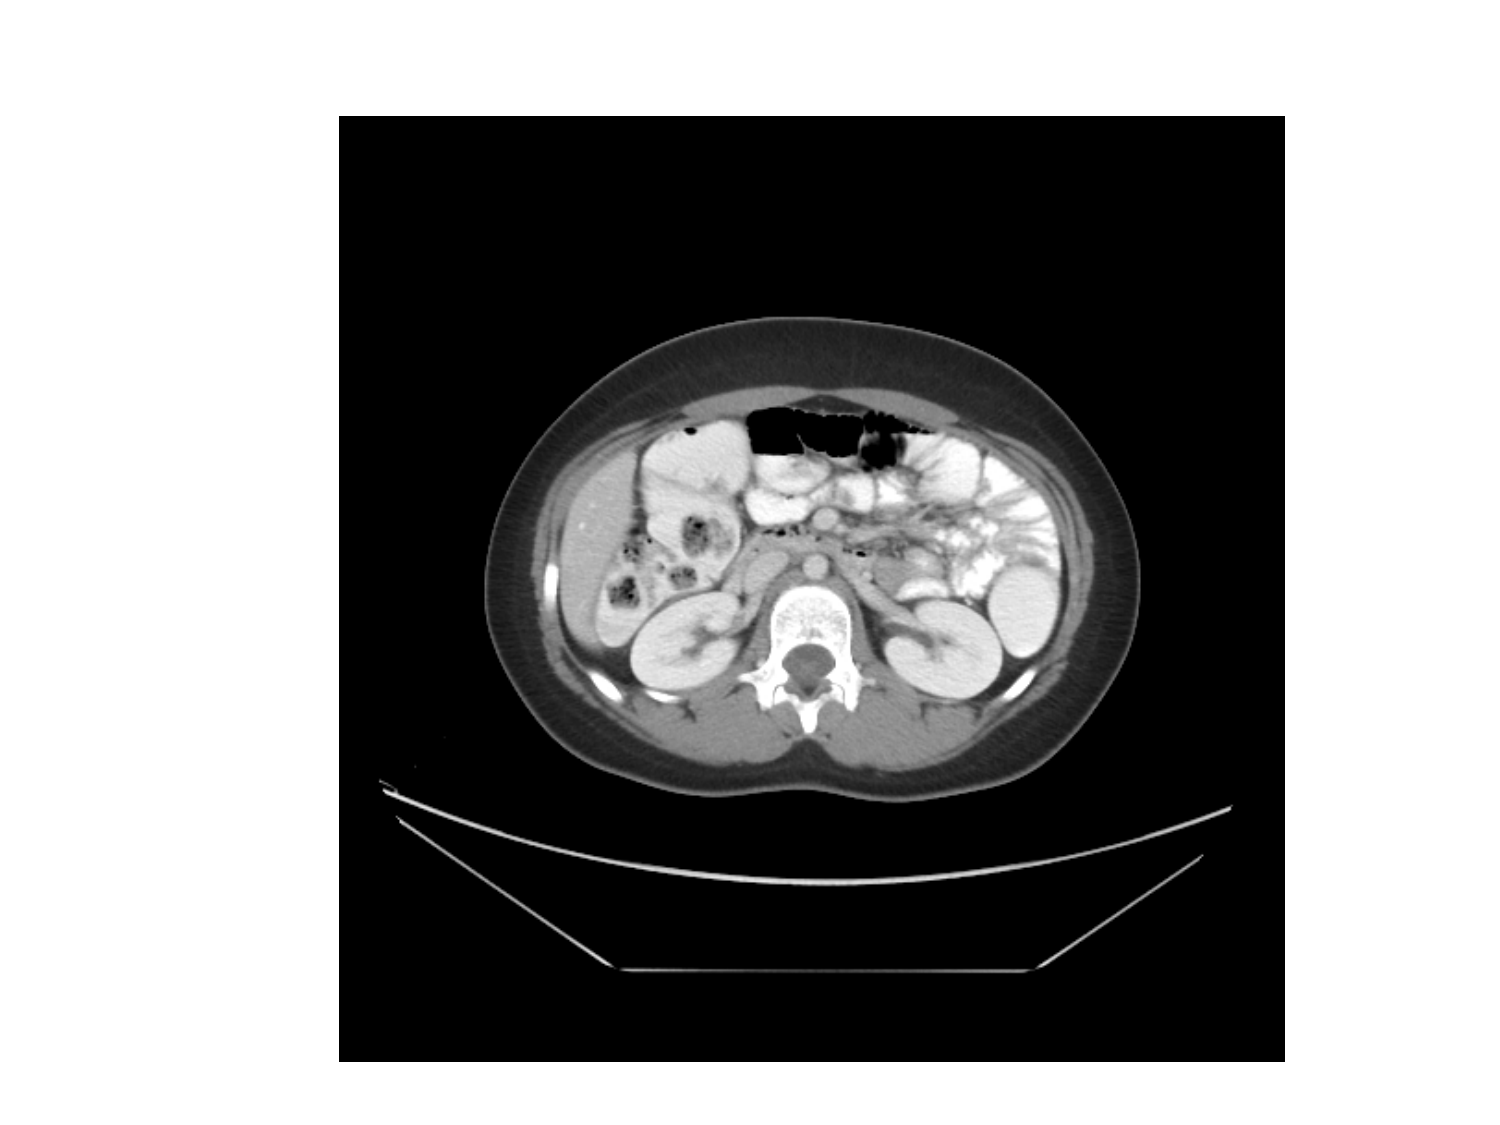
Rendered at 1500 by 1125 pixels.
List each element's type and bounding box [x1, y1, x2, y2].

picture [339, 116, 1285, 1062]
